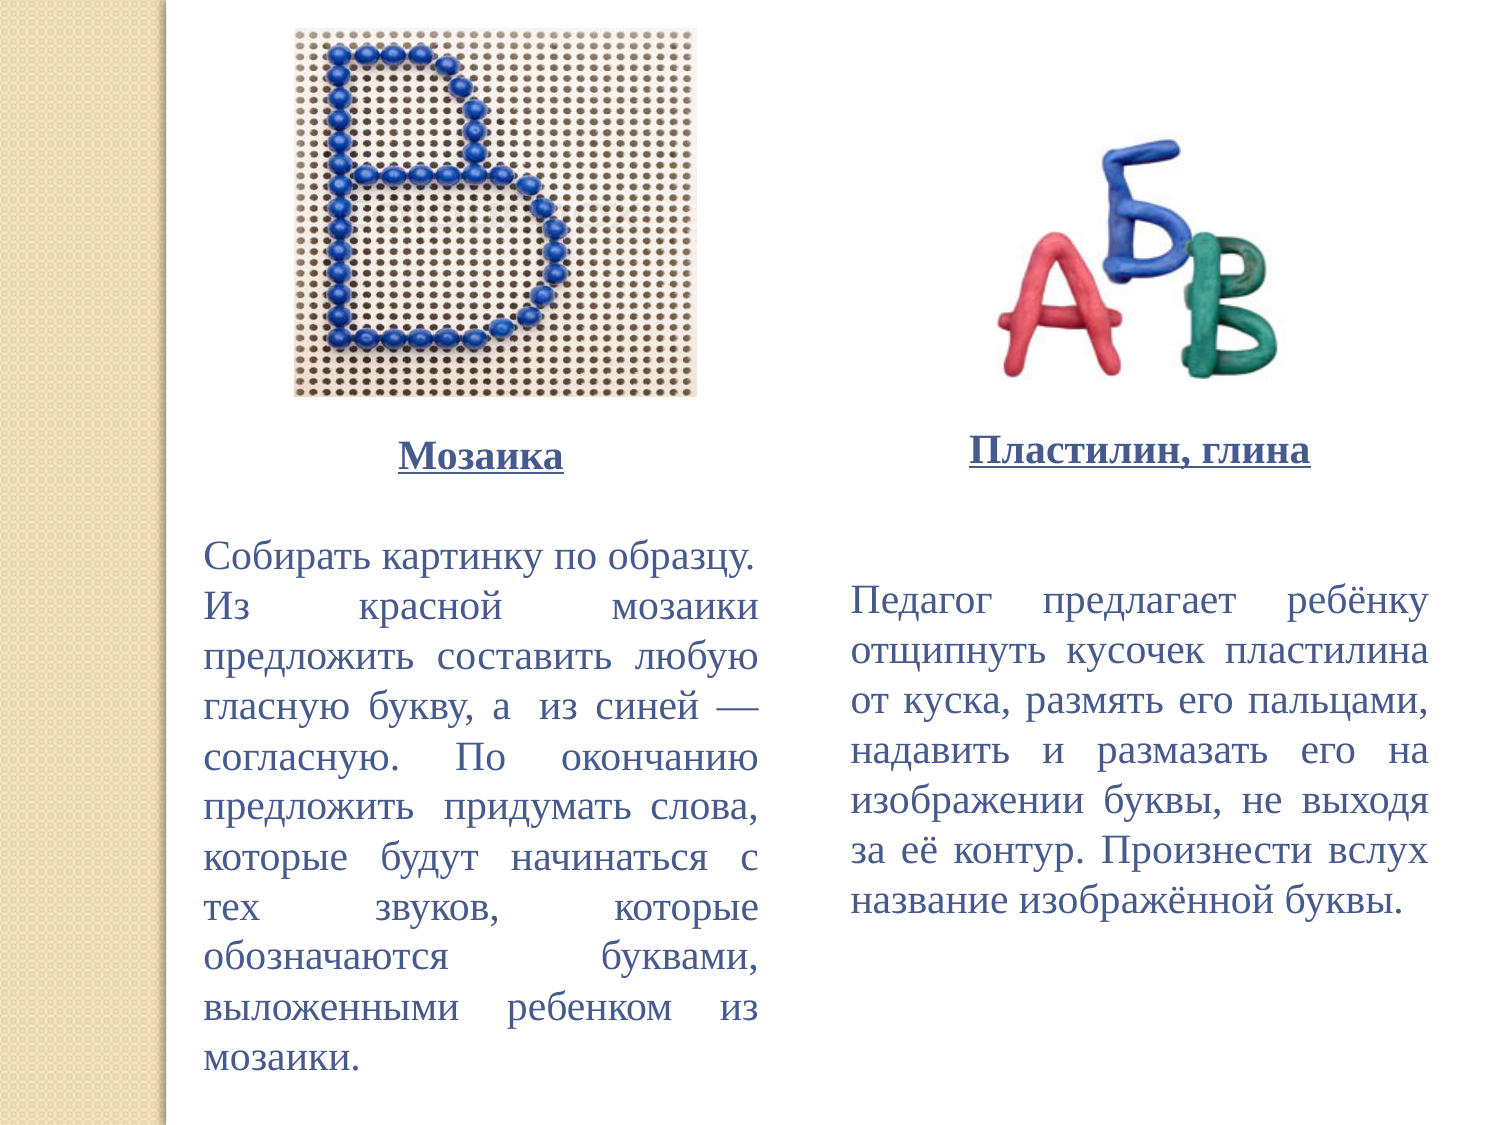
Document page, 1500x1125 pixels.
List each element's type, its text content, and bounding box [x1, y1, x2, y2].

picture [294, 28, 697, 398]
picture [982, 120, 1299, 400]
text_box Пластилин, глина Педагог предлагает ребёнку отщипнуть кусочек пластилина от куска, размять его пальцами, надавить и размазать его на изображении буквы, не выходя за её контур. Произнести вслух название изображённой буквы. [835, 413, 1445, 929]
text_box Мозаика Собирать картинку по образцу. Из красной мозаики предложить составить любую гласную букву, а из синей — согласную. По окончанию предложить придумать слова, которые будут начинаться с тех звуков, которые обозначаются буквами, выложенными ребенком из мозаики. [188, 420, 774, 1086]
